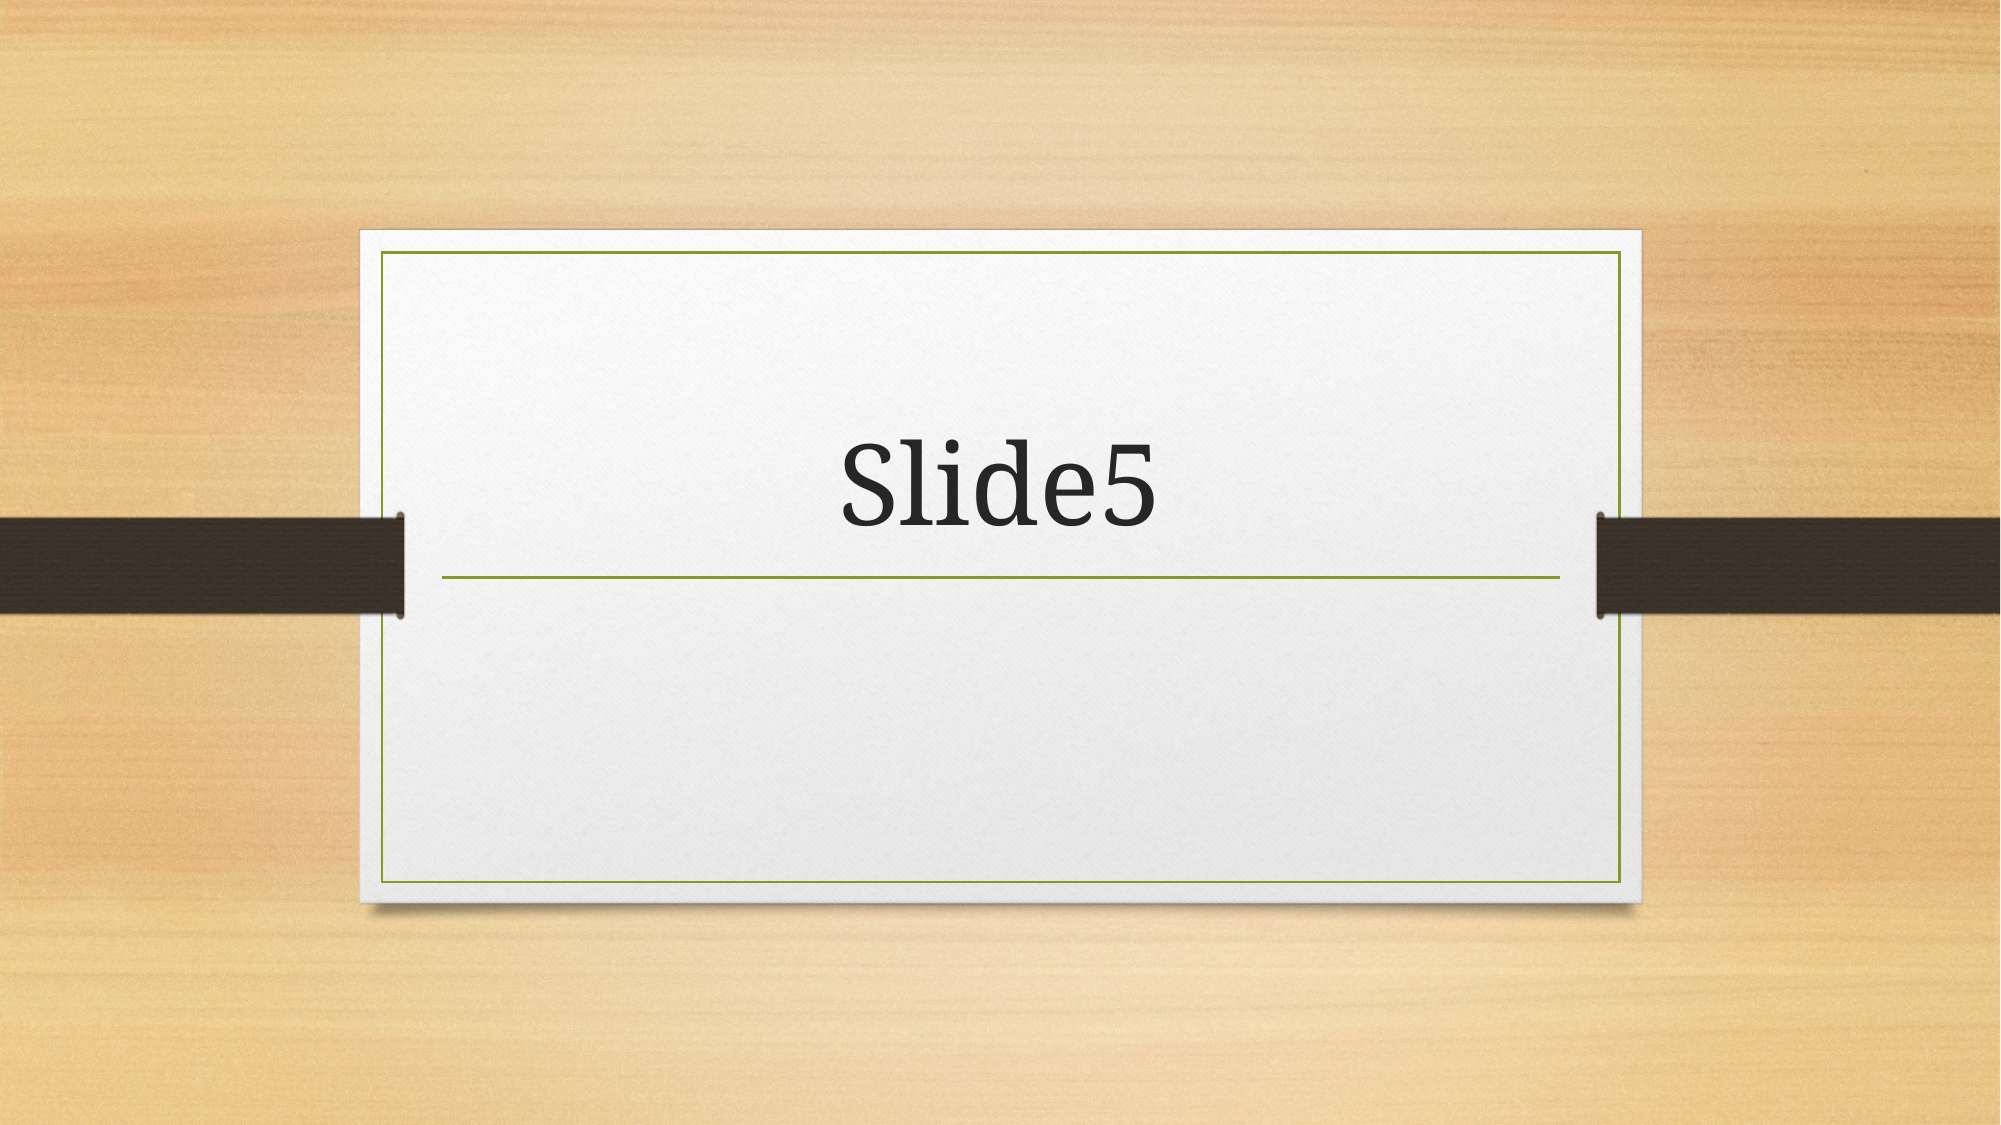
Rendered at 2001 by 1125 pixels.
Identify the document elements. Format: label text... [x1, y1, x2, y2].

title Slide5 [441, 306, 1560, 556]
picture [0, 0, 2001, 1125]
